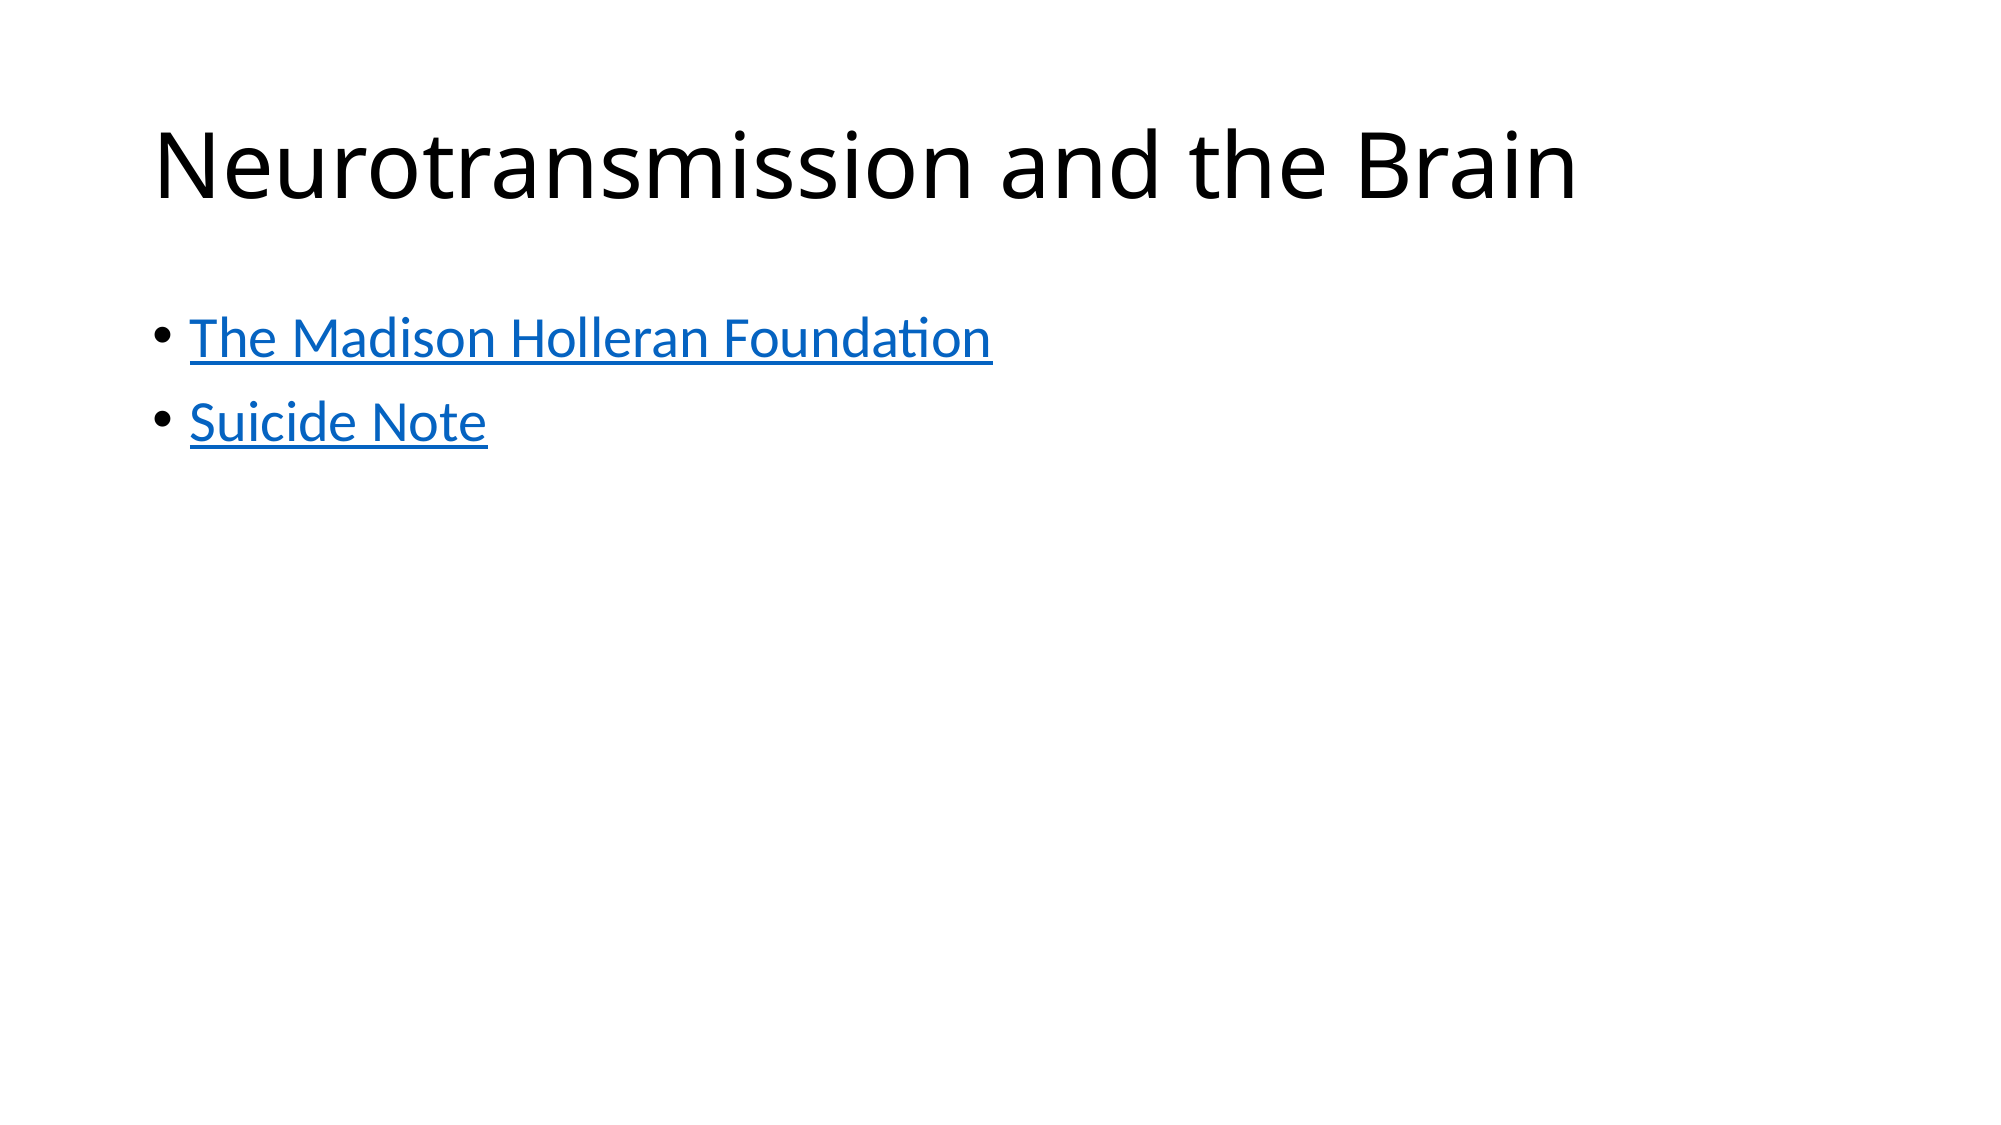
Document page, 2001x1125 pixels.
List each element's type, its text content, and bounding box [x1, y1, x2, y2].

list The Madison Holleran Foundation Suicide Note [137, 299, 1863, 1014]
title Neurotransmission and the Brain [137, 59, 1863, 278]
